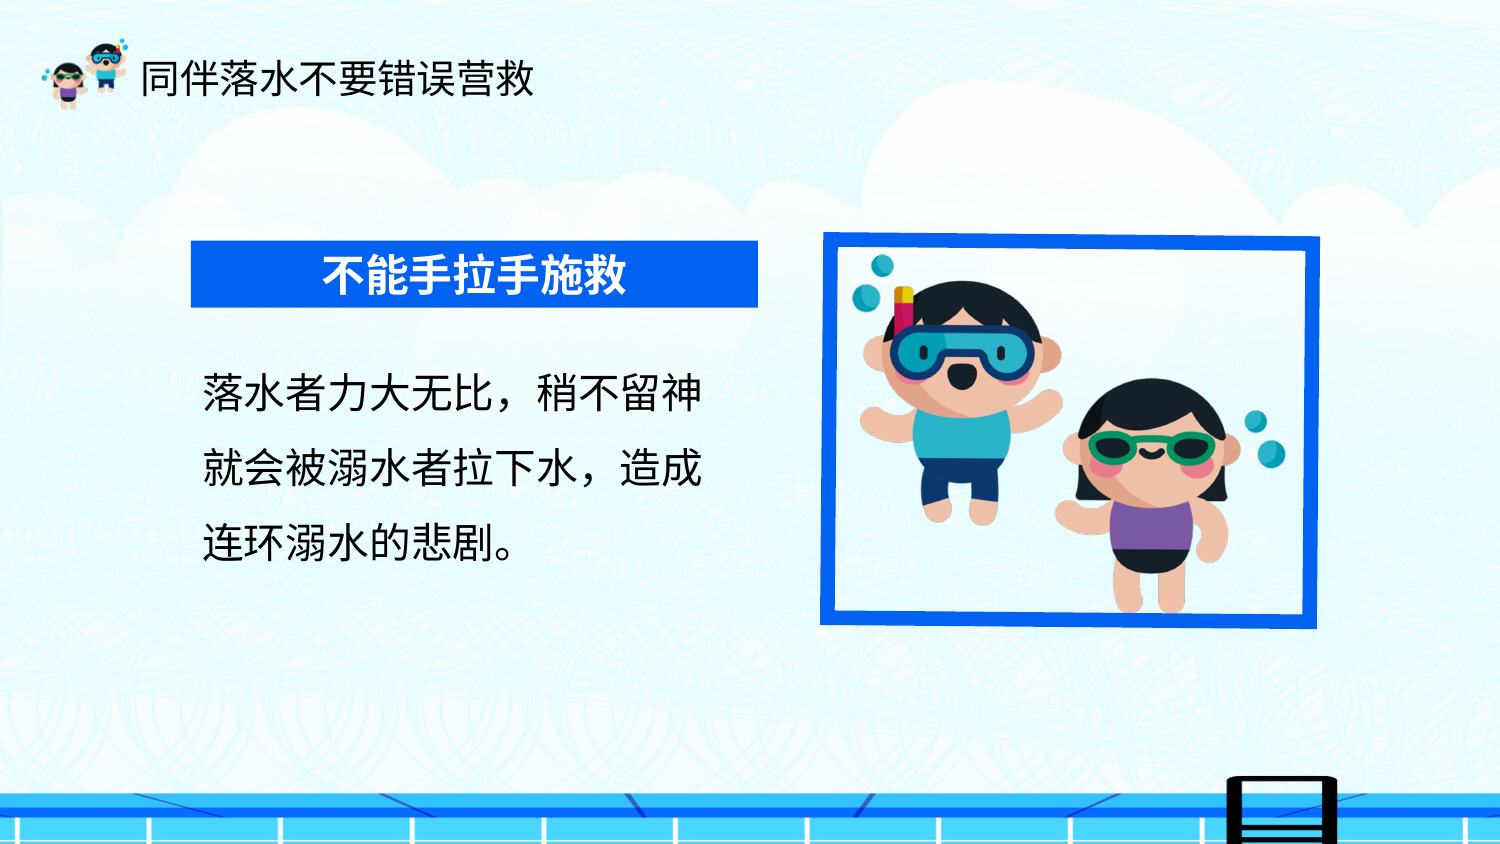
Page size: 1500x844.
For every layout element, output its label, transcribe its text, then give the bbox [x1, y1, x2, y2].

picture [0, 0, 1500, 844]
text_box 落水者力大无比，稍不留神就会被溺水者拉下水，造成连环溺水的悲剧。 [187, 334, 719, 575]
text_box 不能手拉手施救 [190, 240, 758, 308]
